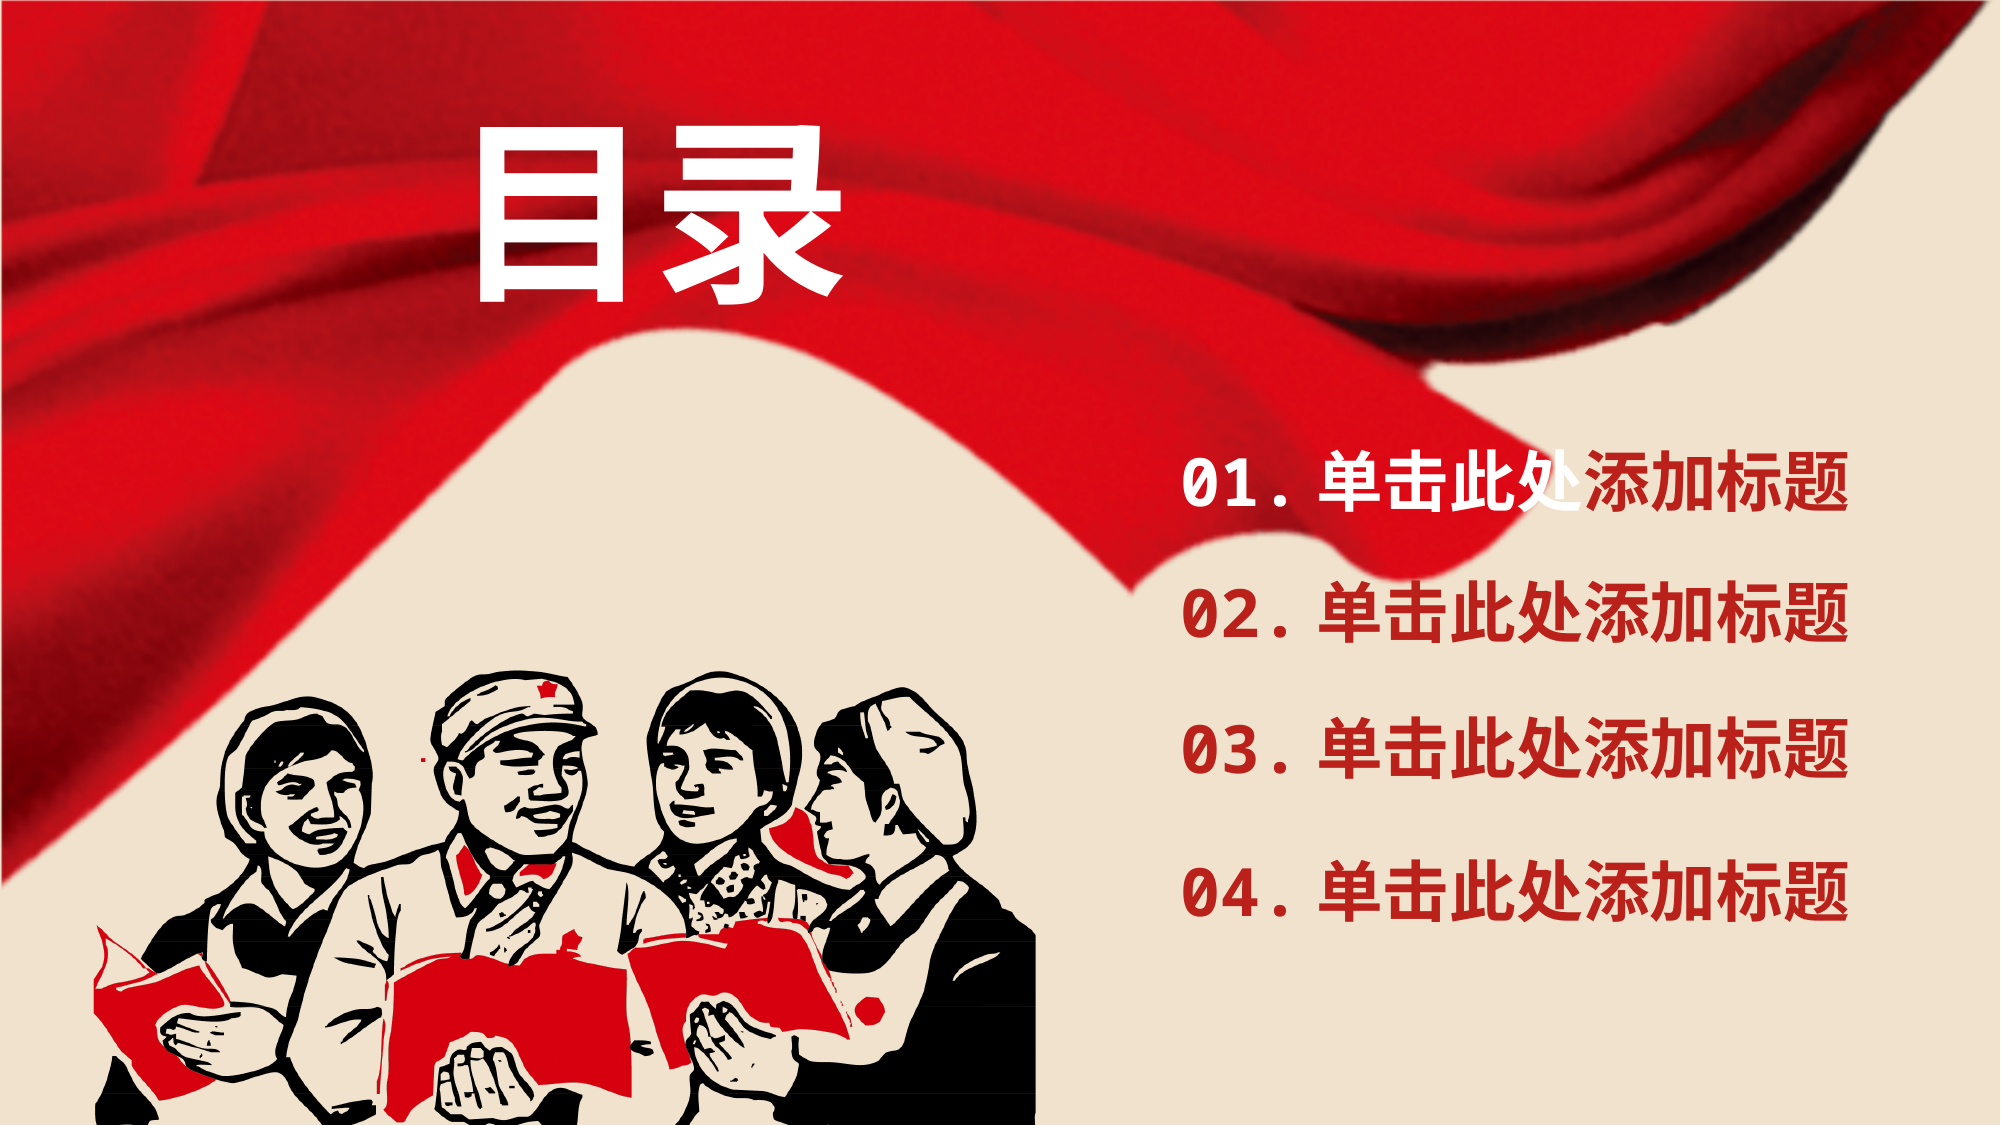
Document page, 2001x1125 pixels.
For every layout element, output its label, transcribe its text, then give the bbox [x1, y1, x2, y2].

text_box 04.单击此处添加标题 [1165, 891, 1897, 938]
picture [0, 0, 1994, 1125]
